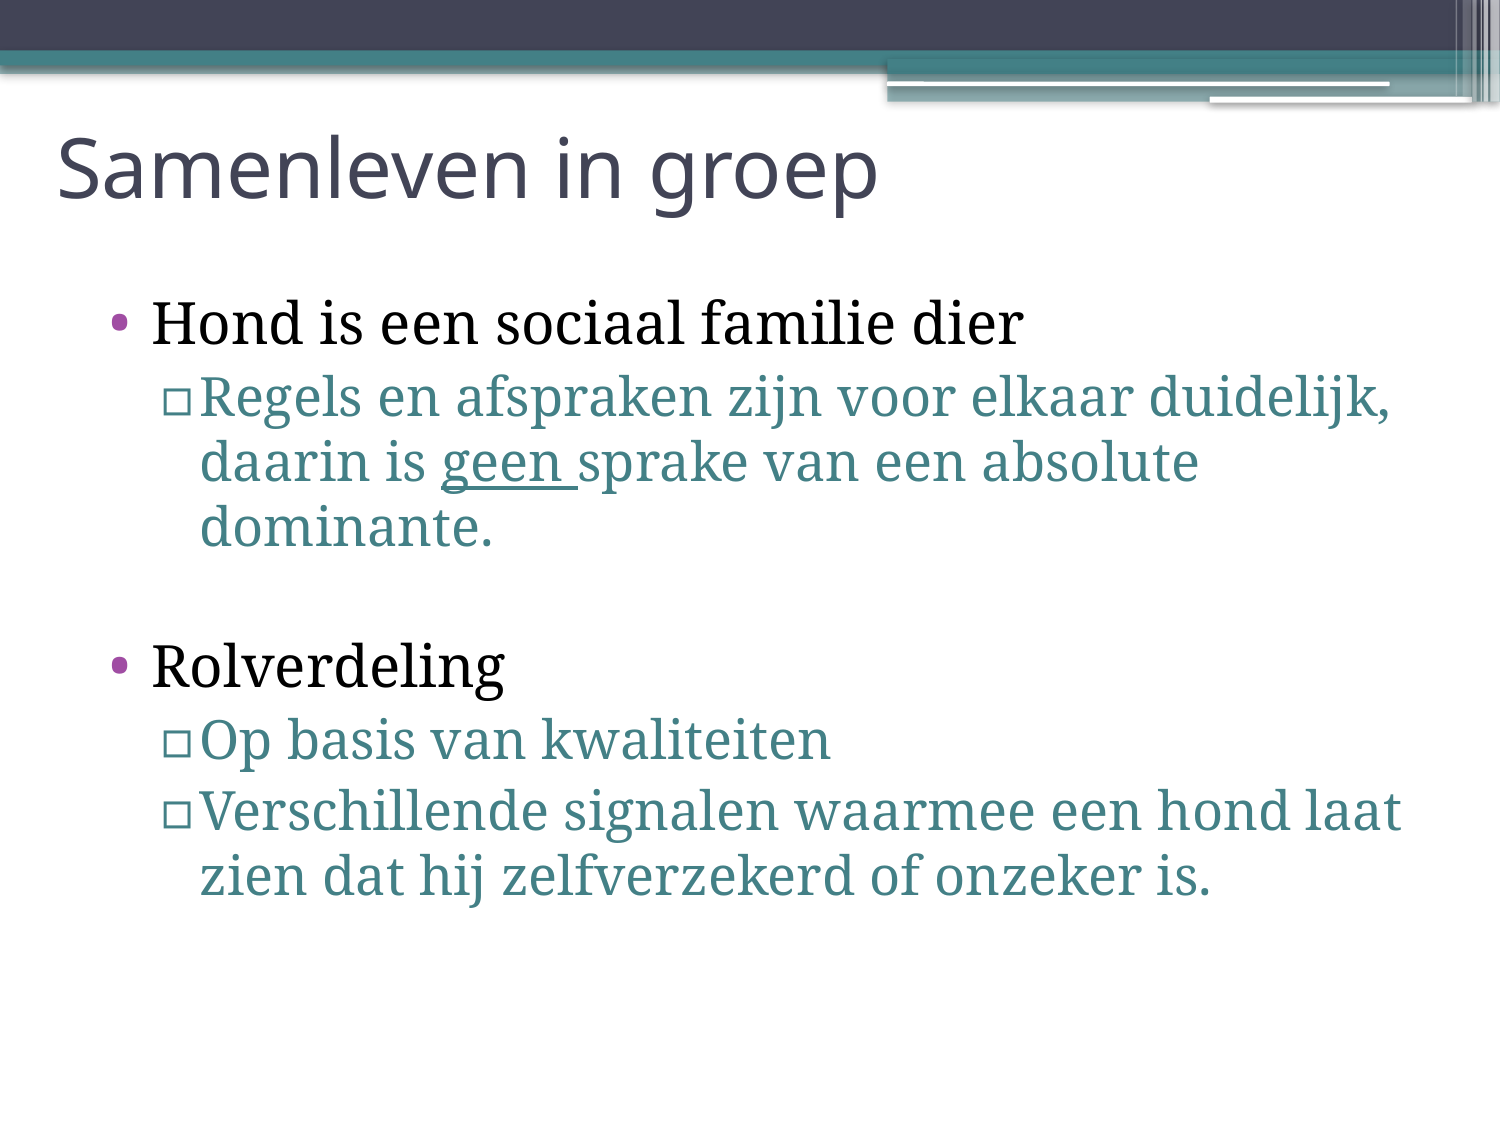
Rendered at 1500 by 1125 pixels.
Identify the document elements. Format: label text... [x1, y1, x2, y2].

title Samenleven in groep [41, 78, 1392, 254]
list Hond is een sociaal familie dier Regels en afspraken zijn voor elkaar duidelijk, daarin is geen sprake van een absolute dominante. Rolverdeling Op basis van kwaliteiten Verschillende signalen waarmee een hond laat zien dat hij zelfverzekerd of onzeker is. [76, 278, 1425, 1079]
